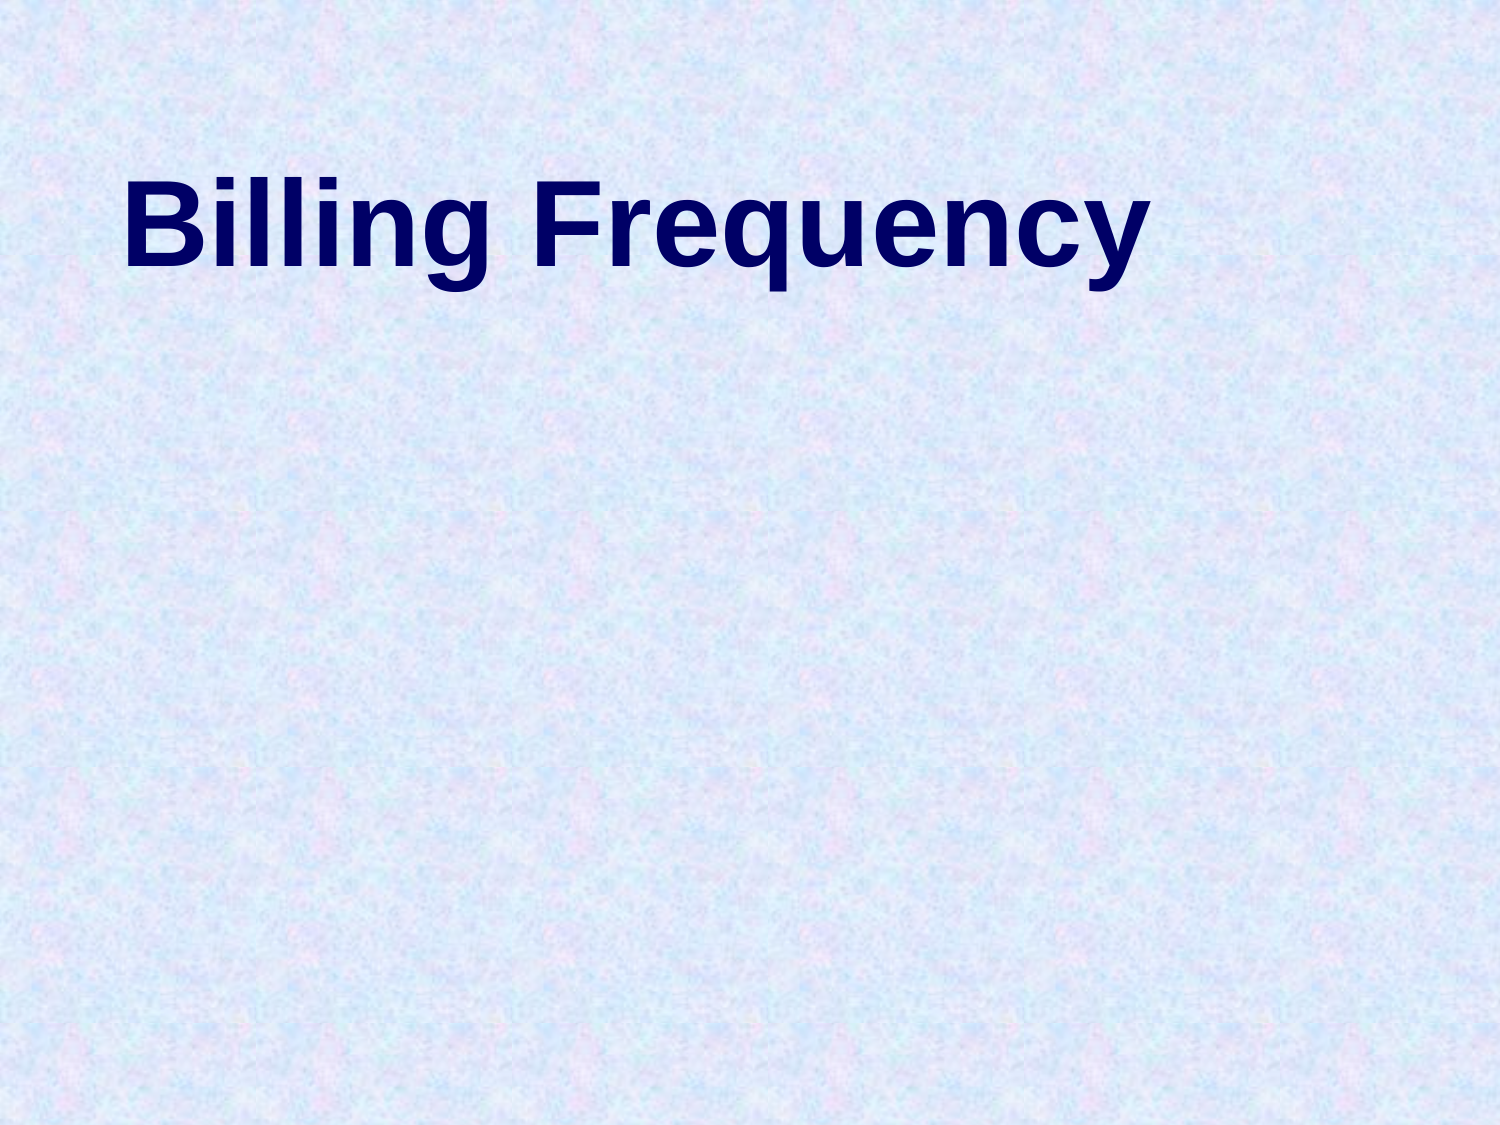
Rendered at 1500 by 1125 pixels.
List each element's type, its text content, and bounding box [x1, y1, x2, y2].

title Billing Frequency [105, 135, 1381, 323]
